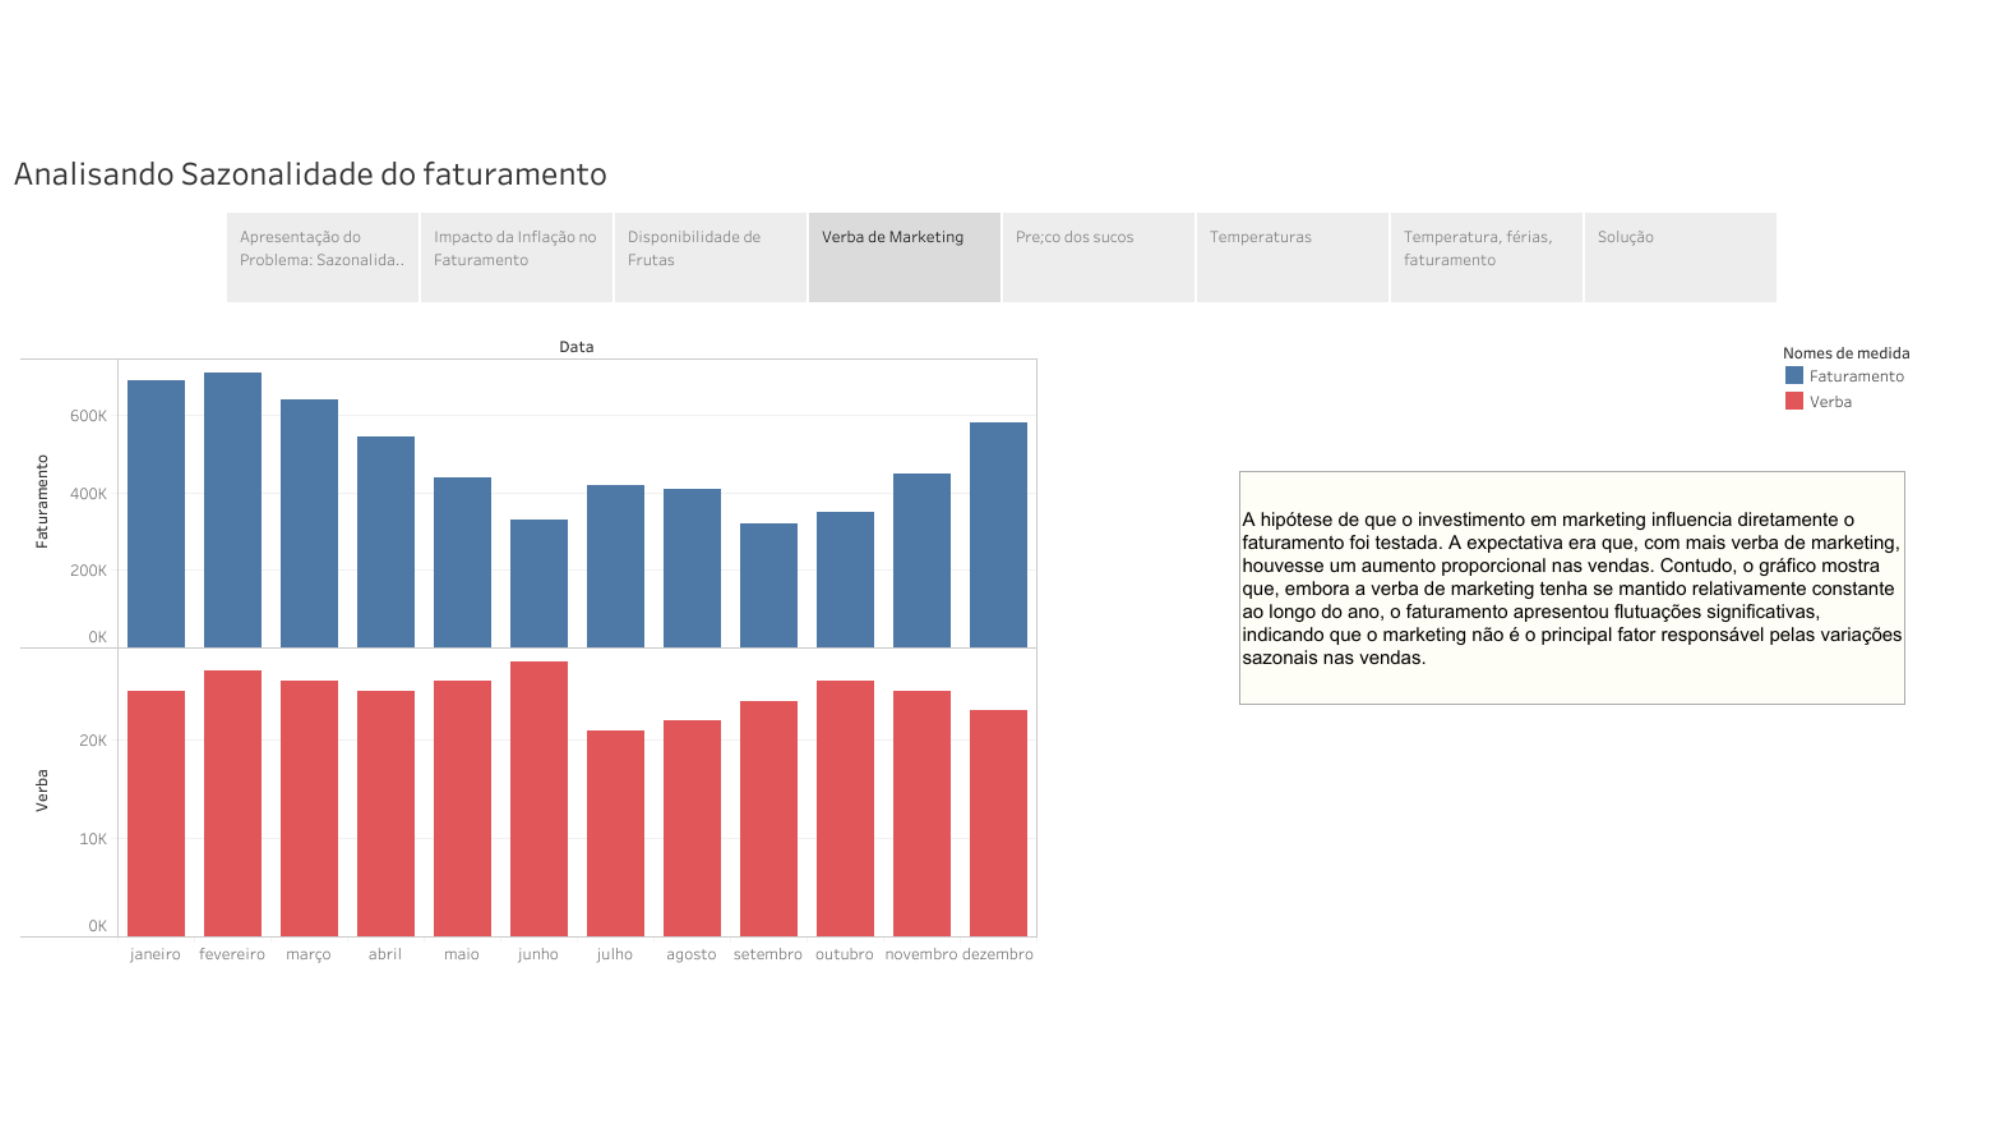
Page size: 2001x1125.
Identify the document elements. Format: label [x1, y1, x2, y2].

picture [0, 140, 2000, 985]
